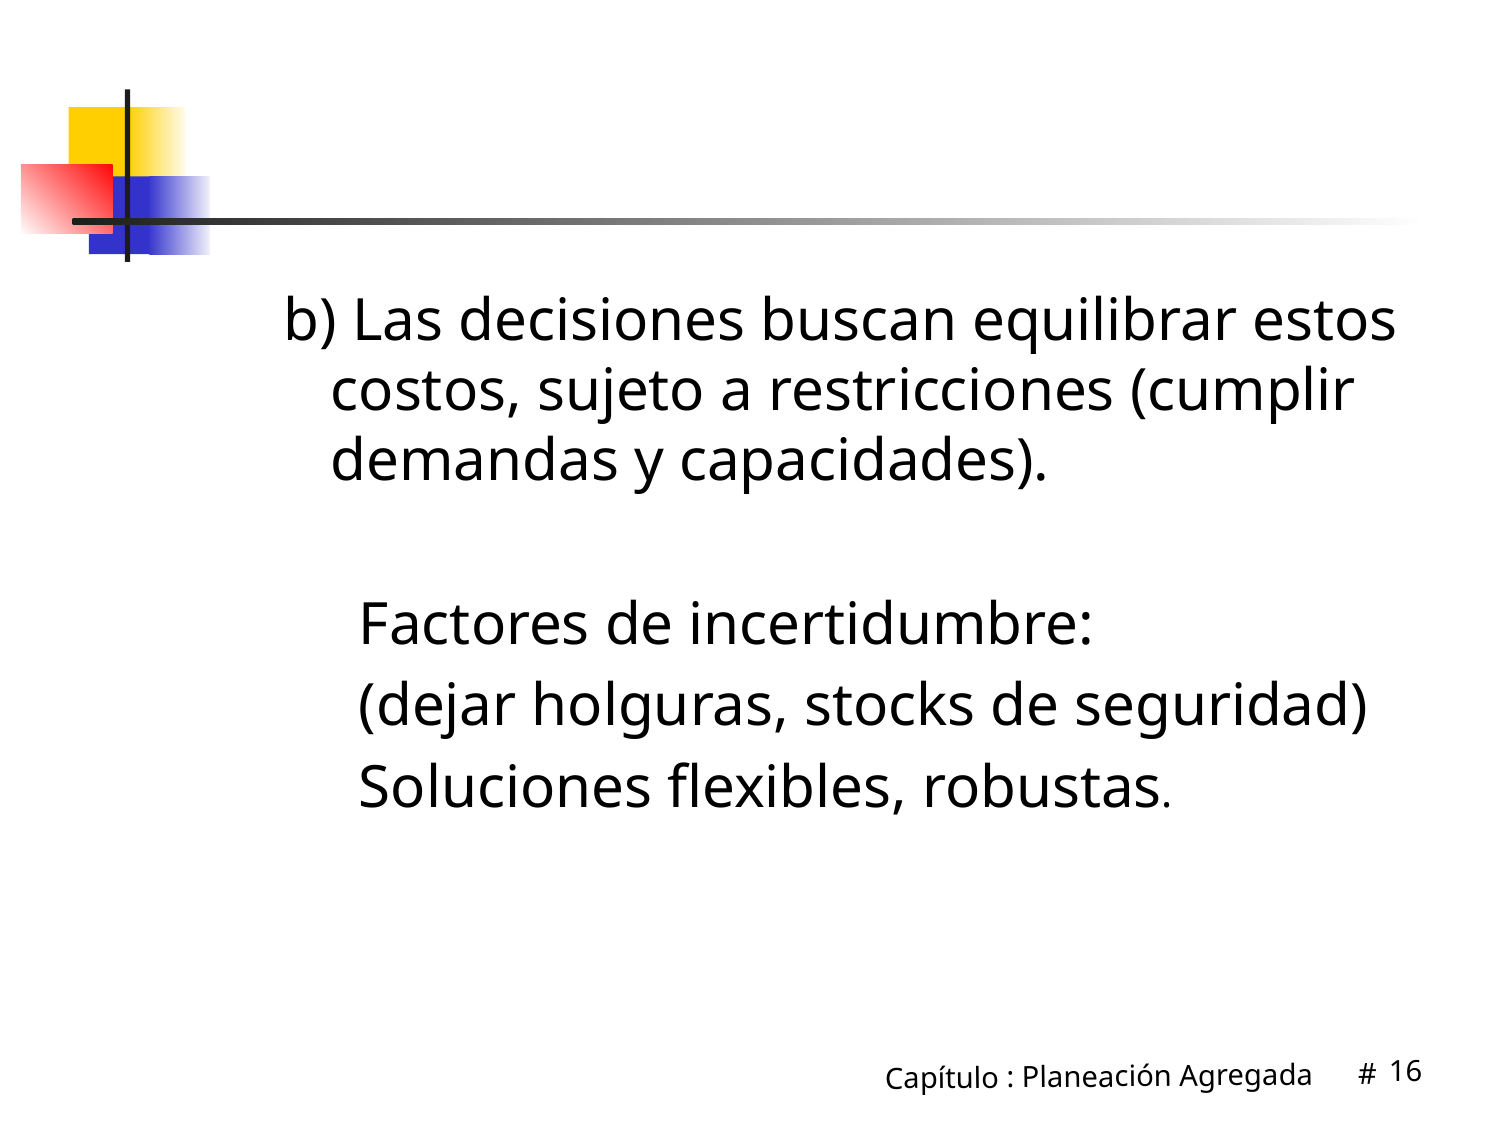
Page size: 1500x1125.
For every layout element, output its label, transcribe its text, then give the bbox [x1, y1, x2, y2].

list b) Las decisiones buscan equilibrar estos costos, sujeto a restricciones (cumplir demandas y capacidades). Factores de incertidumbre: (dejar holguras, stocks de seguridad) Soluciones flexibles, robustas. [193, 274, 1470, 1007]
slide_number 16 [1124, 1024, 1438, 1101]
footer Capítulo : Planeación Agregada # [836, 1028, 1427, 1109]
